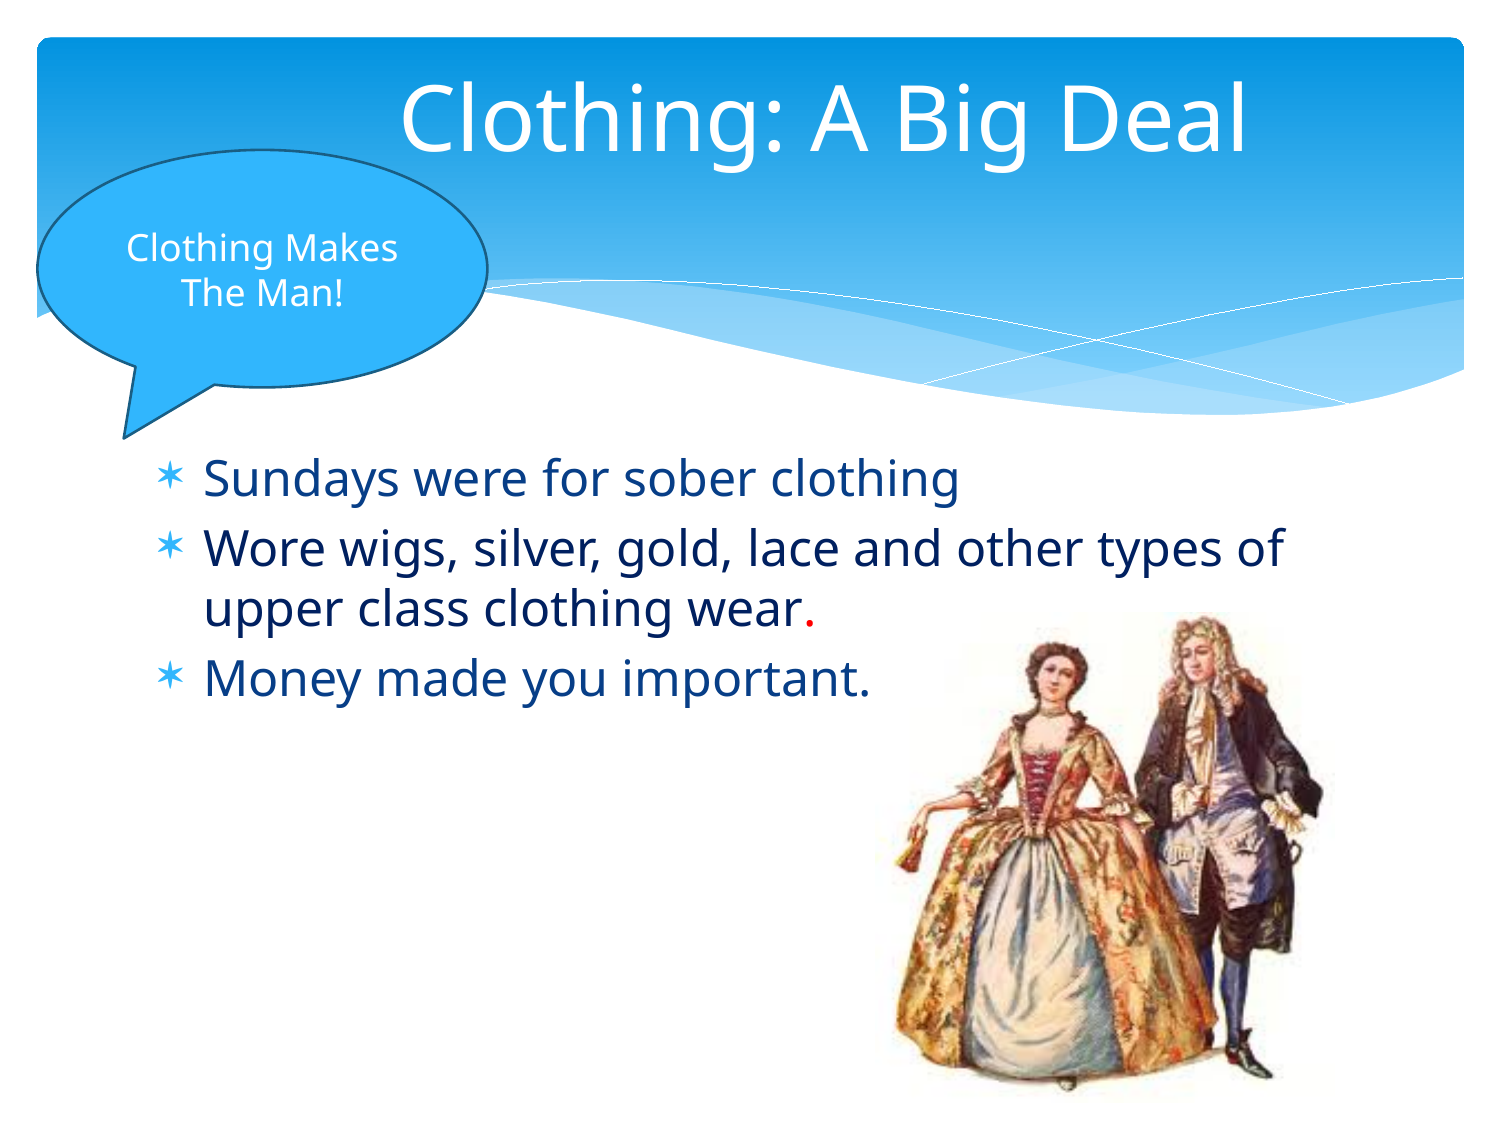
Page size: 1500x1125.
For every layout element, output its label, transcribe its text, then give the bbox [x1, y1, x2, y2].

text_box Clothing Makes The Man! [36, 148, 489, 440]
title Clothing: A Big Deal [150, 12, 1500, 218]
picture [875, 612, 1335, 1103]
list Sundays were for sober clothing Wore wigs, silver, gold, lace and other types of upper class clothing wear. Money made you important. [143, 438, 1359, 1005]
